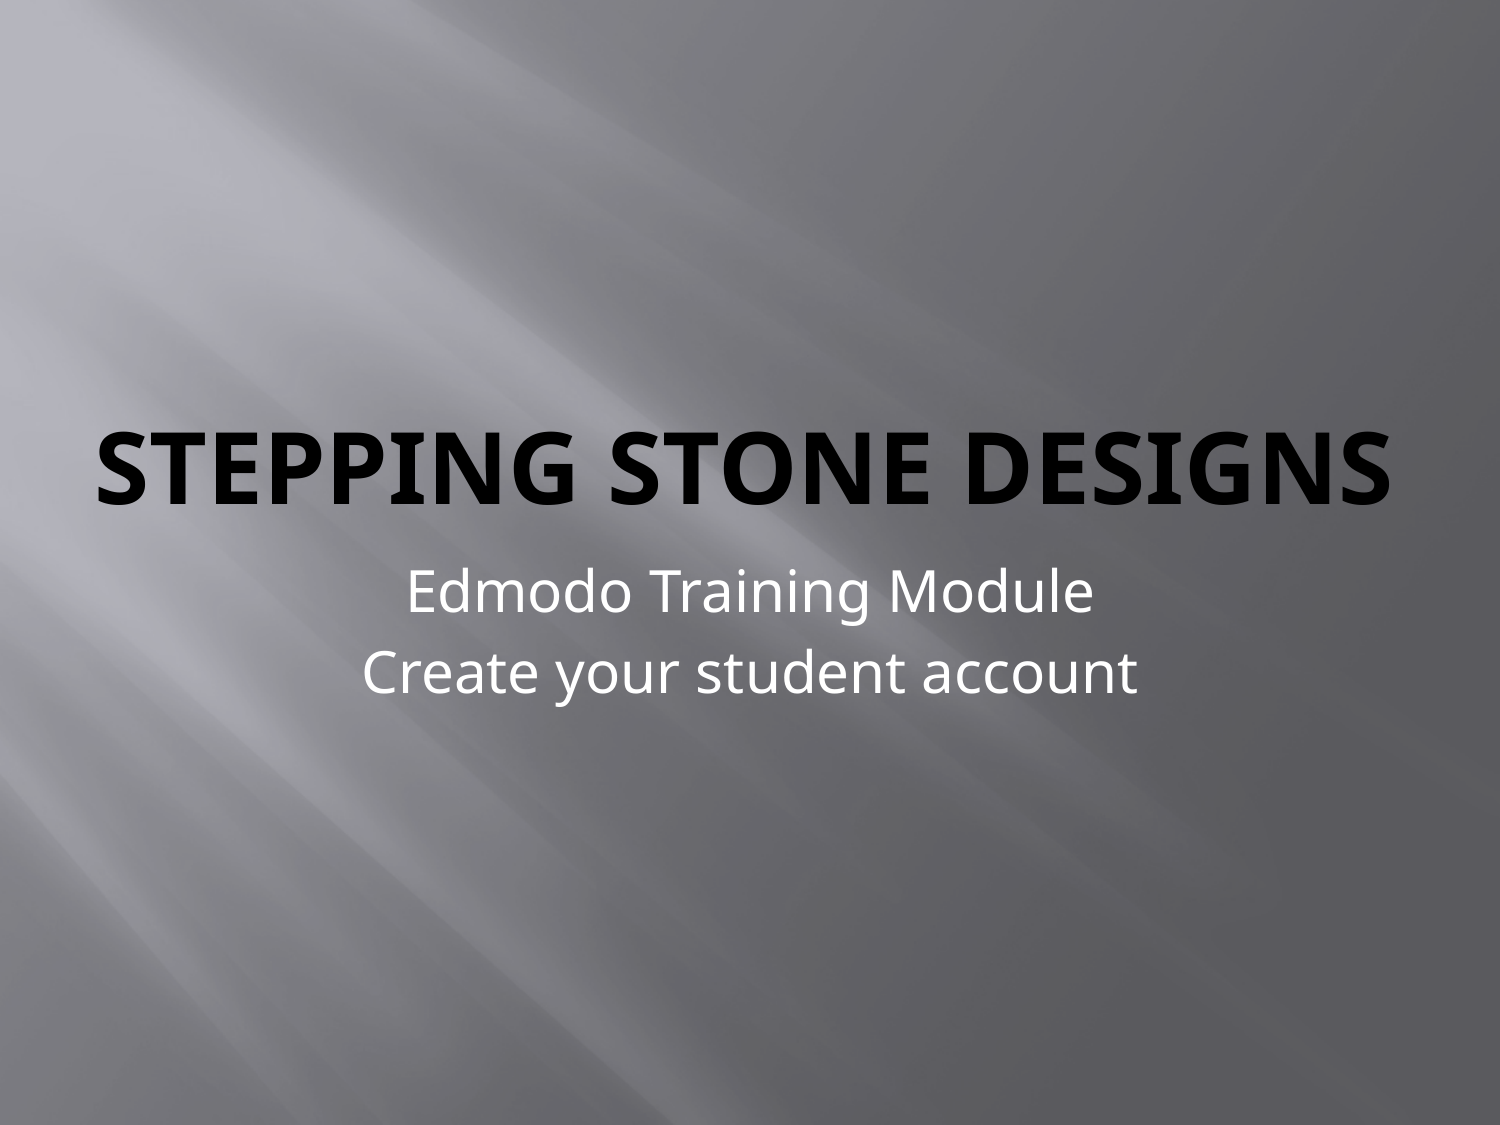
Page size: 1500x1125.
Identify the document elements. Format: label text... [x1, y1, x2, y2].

title Stepping Stone Designs [69, 224, 1420, 525]
subtitle Edmodo Training Module Create your student account [225, 546, 1275, 834]
